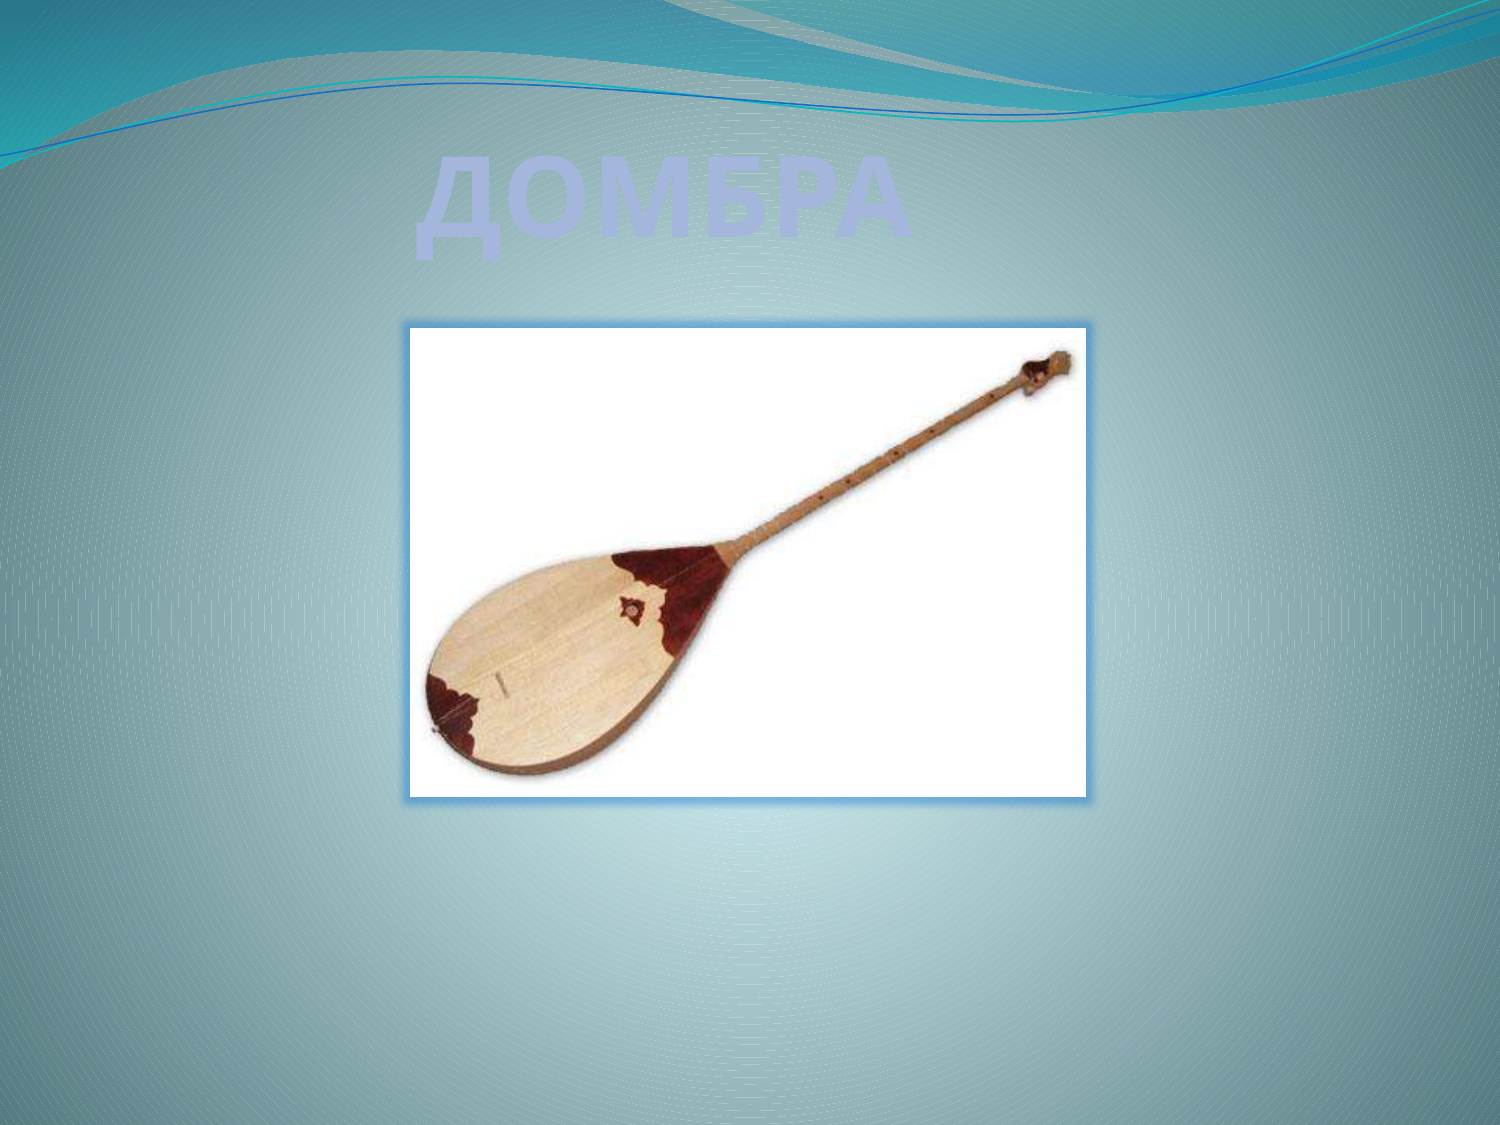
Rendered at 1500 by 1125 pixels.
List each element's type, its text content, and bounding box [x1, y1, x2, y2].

picture [409, 327, 1086, 798]
text_box ДОМБРА [351, 117, 950, 268]
